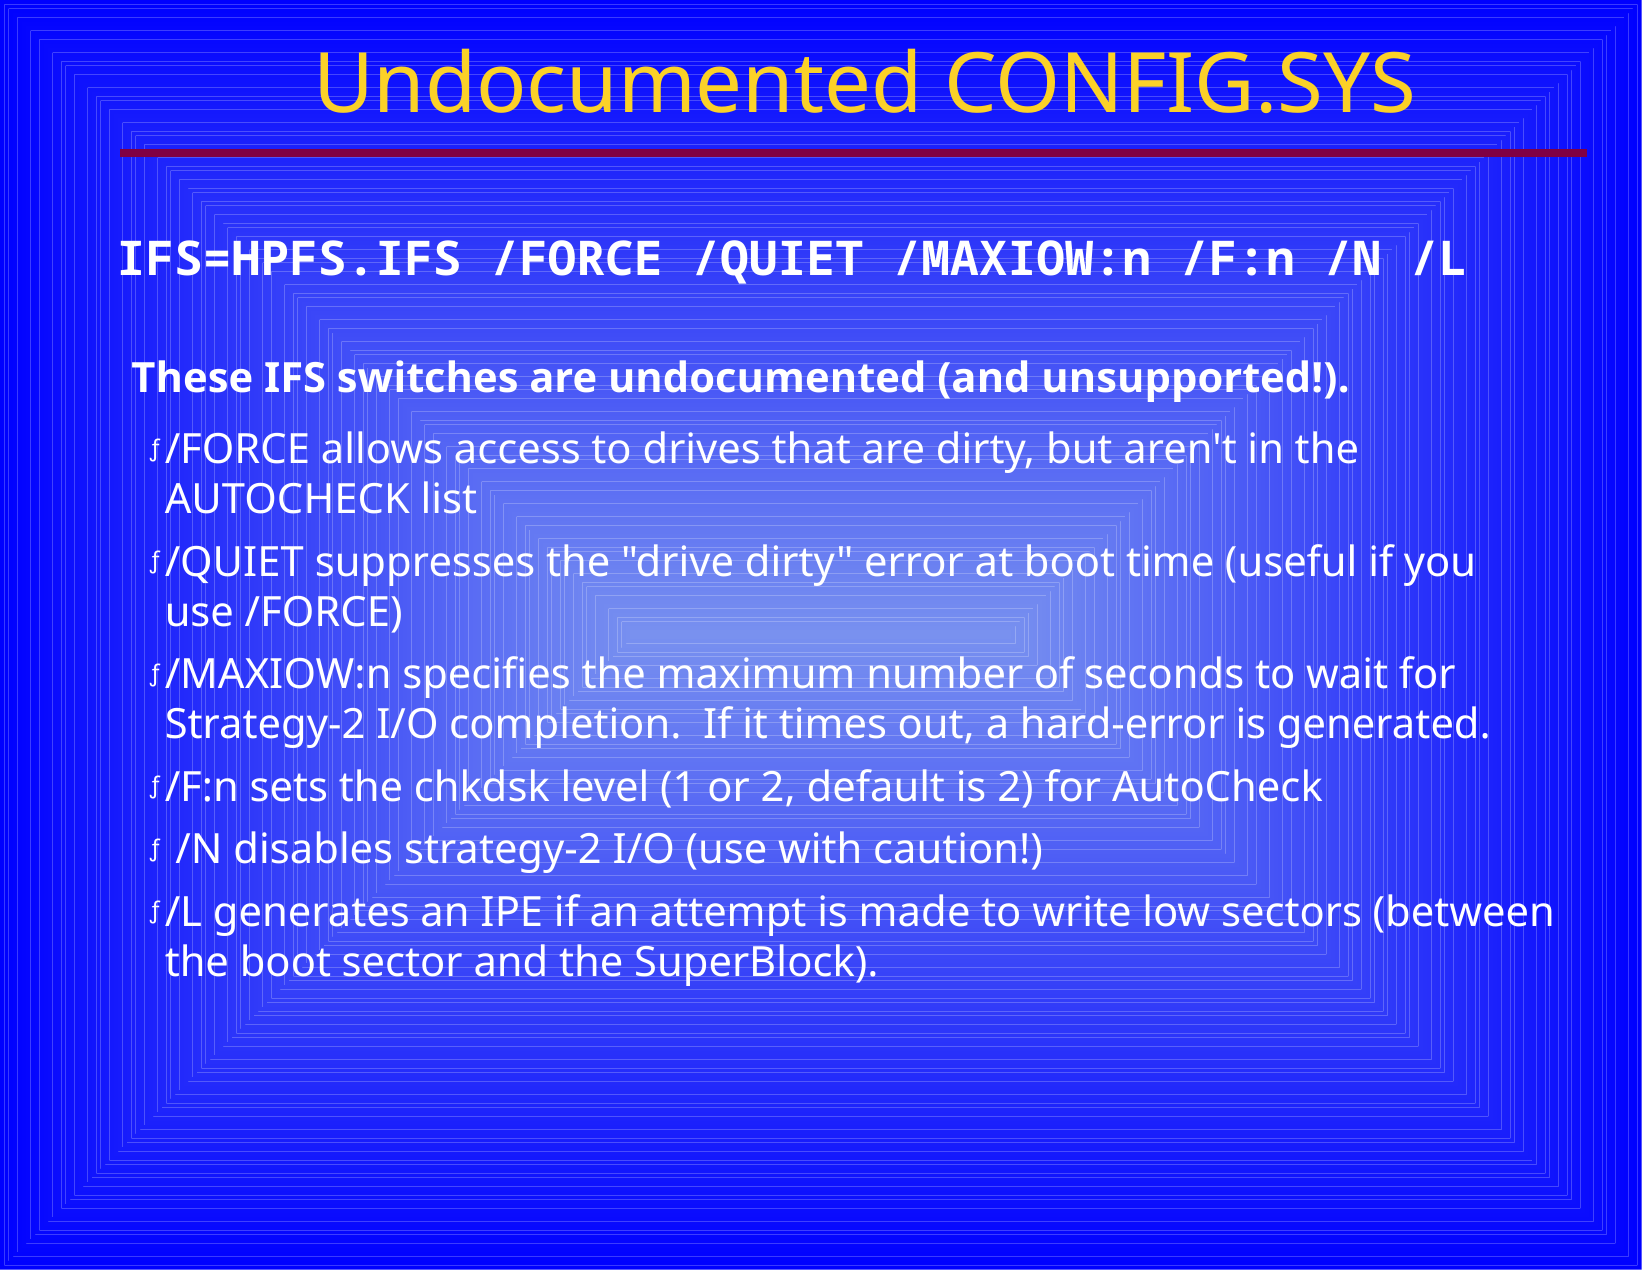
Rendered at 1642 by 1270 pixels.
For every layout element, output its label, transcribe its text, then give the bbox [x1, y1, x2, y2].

text_box IFS=HPFS.IFS /FORCE /QUIET /MAXIOW:n /F:n /N /L [116, 227, 1580, 285]
text_box These IFS switches are undocumented (and unsupported!). /FORCE allows access to drives that are dirty, but aren't in the AUTOCHECK list /QUIET suppresses the "drive dirty" error at boot time (useful if you use /FORCE) /MAXIOW:n specifies the maximum number of seconds to wait for Strategy-2 I/O completion. If it times out, a hard-error is generated. /F:n sets the chkdsk level (1 or 2, default is 2) for AutoCheck /N disables strategy-2 I/O (use with caution!) /L generates an IPE if an attempt is made to write low sectors (between the boot sector and the SuperBlock). [131, 351, 1580, 985]
text_box Undocumented CONFIG.SYS [313, 29, 1418, 130]
text_box [121, 150, 1587, 156]
